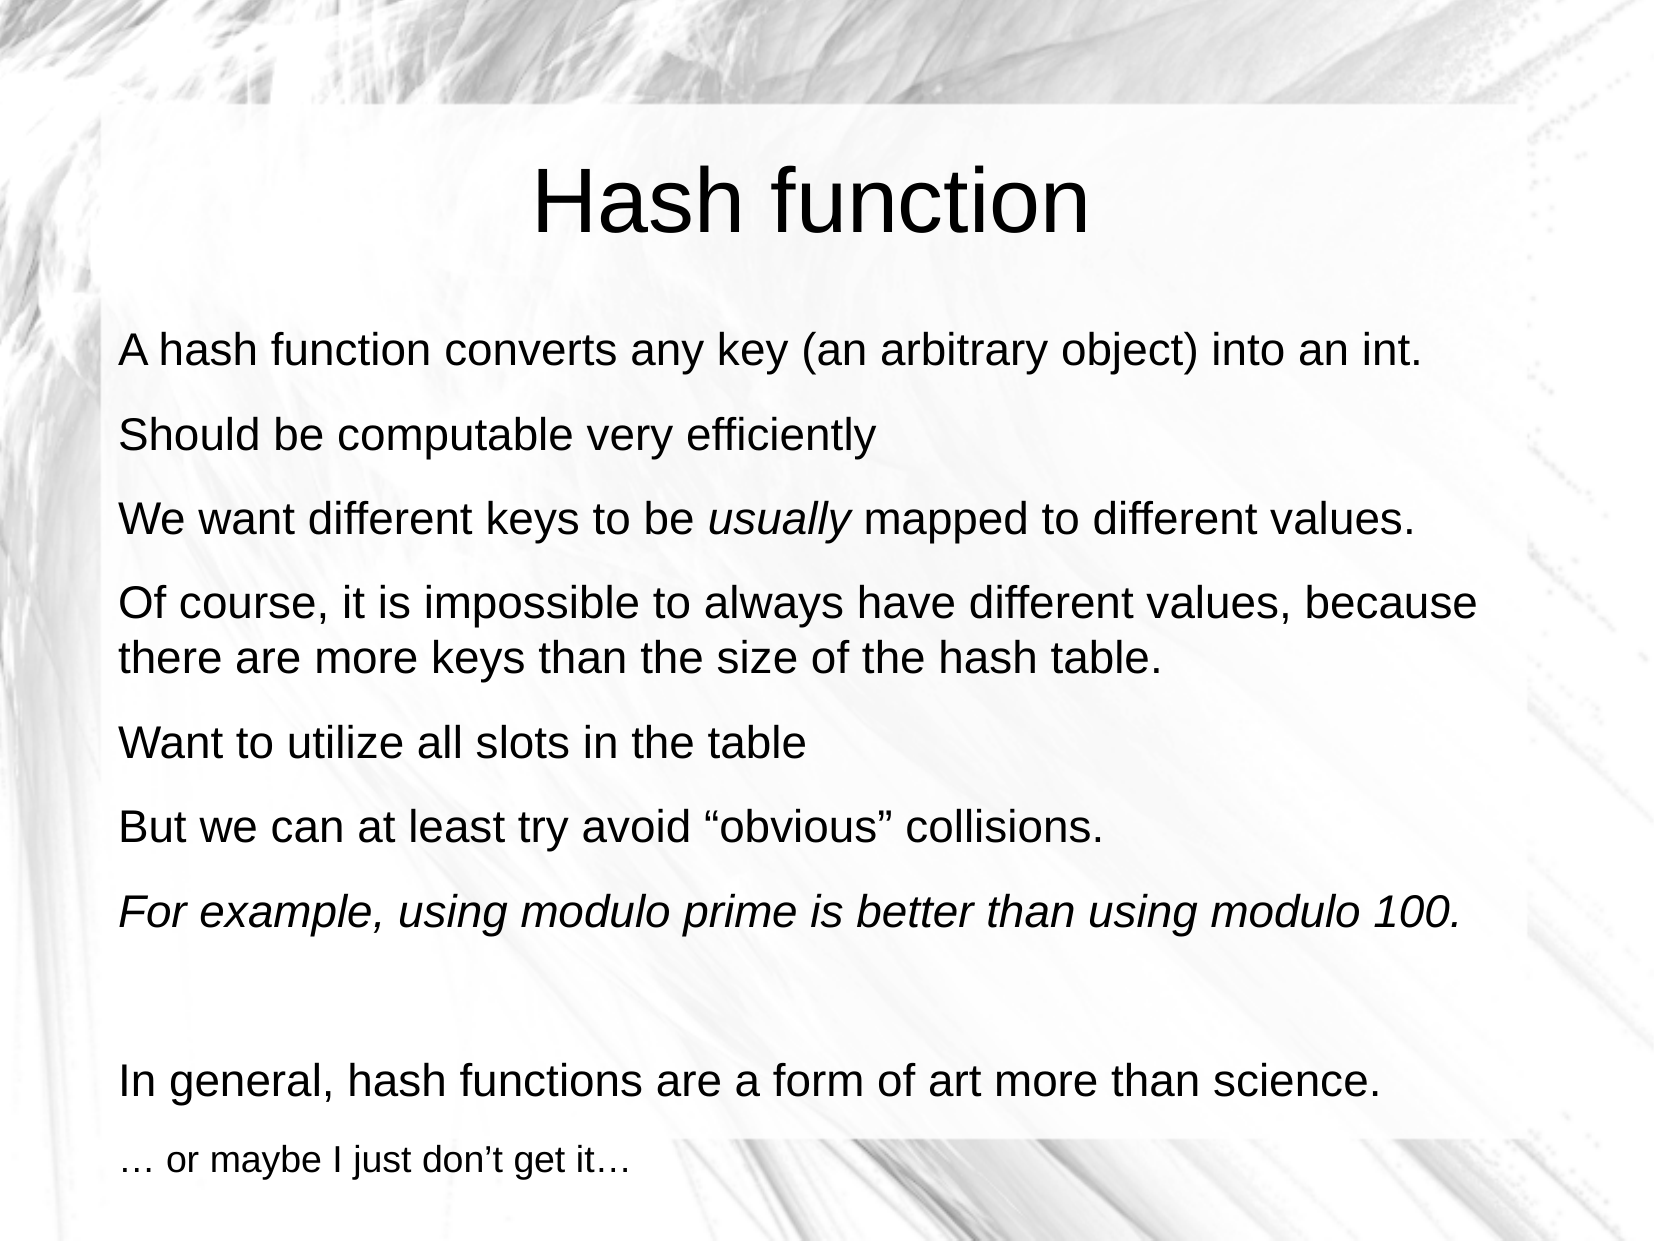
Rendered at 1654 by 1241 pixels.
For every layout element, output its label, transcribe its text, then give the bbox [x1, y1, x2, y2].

list A hash function converts any key (an arbitrary object) into an int. Should be computable very efficiently We want different keys to be usually mapped to different values. Of course, it is impossible to always have different values, because there are more keys than the size of the hash table. Want to utilize all slots in the table But we can at least try avoid “obvious” collisions. For example, using modulo prime is better than using modulo 100. In general, hash functions are a form of art more than science. … or maybe I just don’t get it… [118, 319, 1571, 1102]
title Hash function [118, 112, 1506, 281]
picture [0, 0, 1654, 1241]
